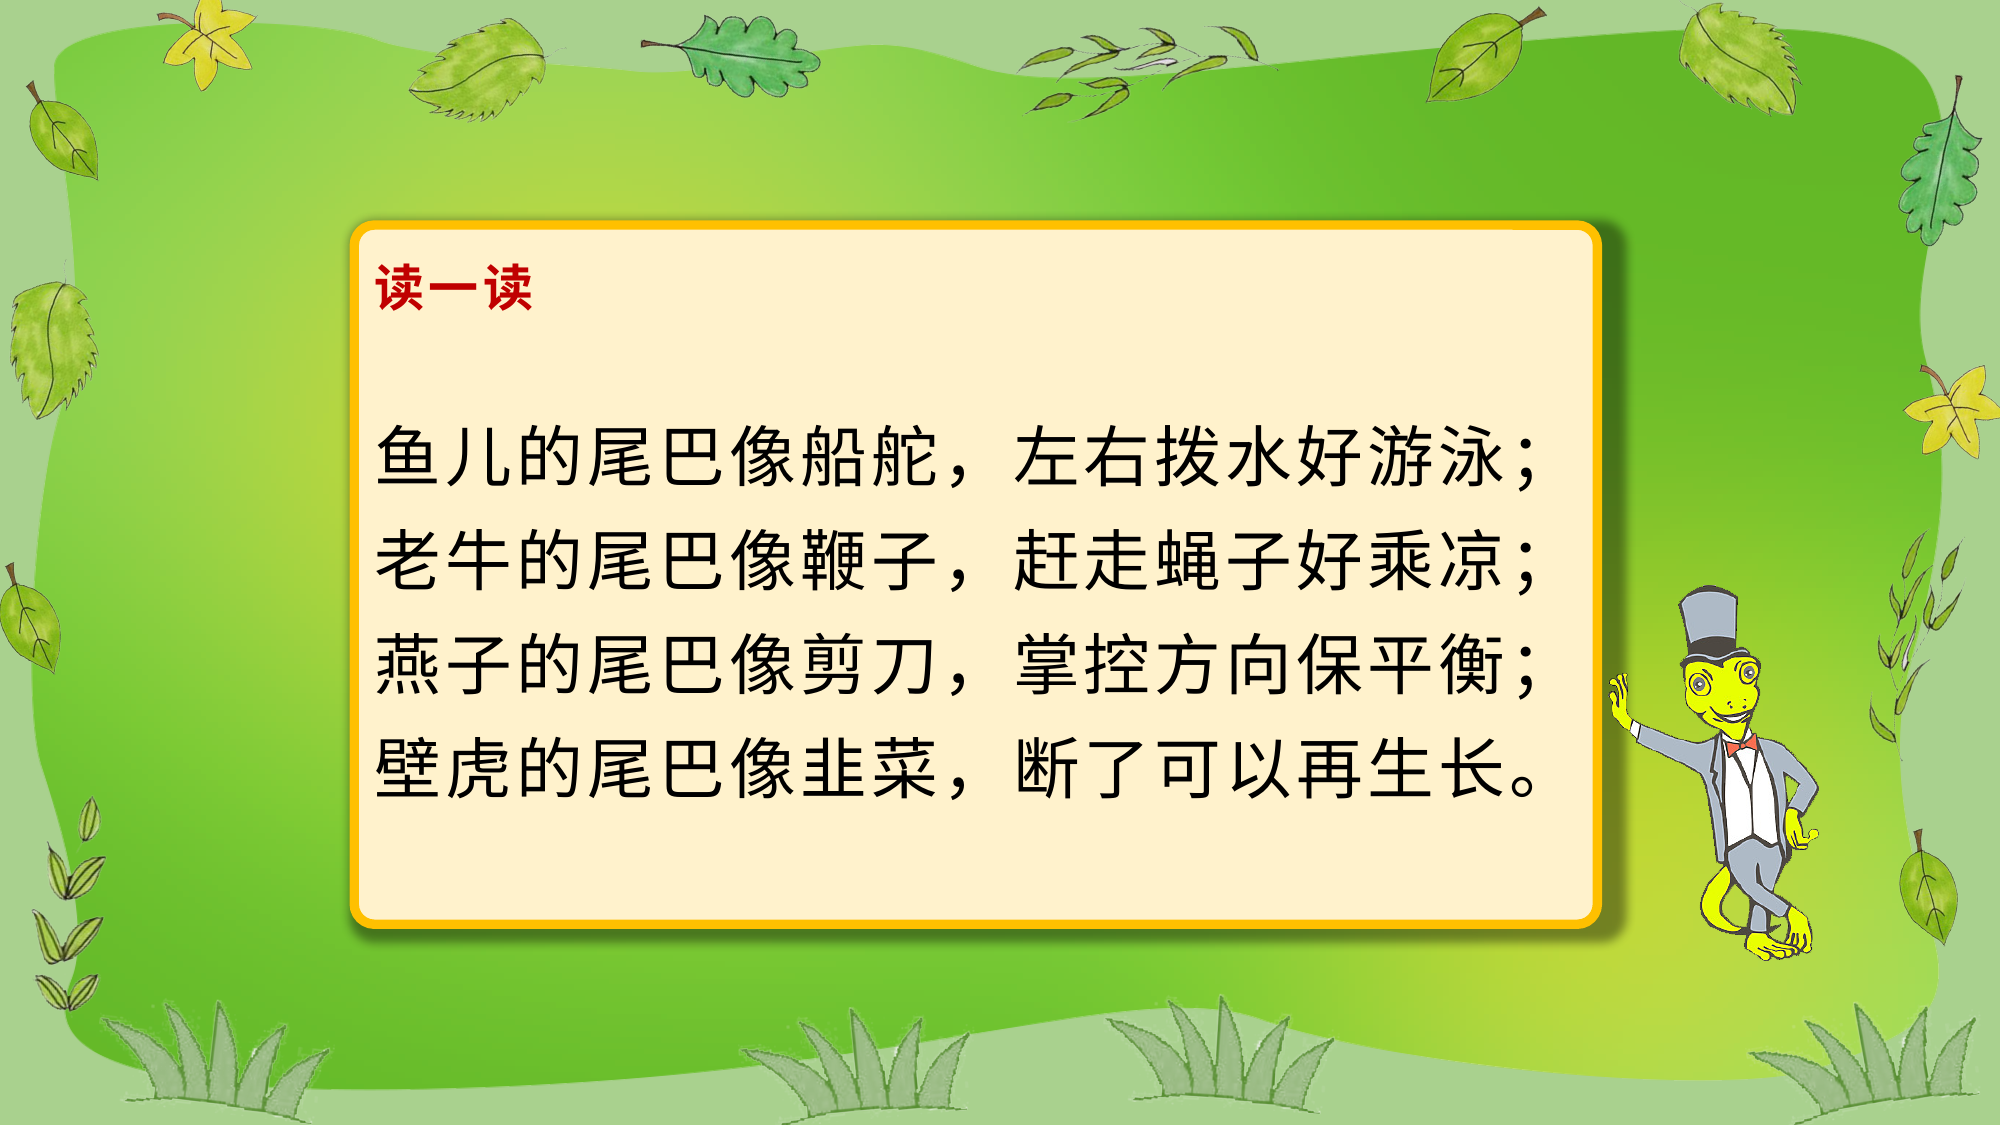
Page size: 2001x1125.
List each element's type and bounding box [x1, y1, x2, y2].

text_box [0, 0, 2000, 1125]
